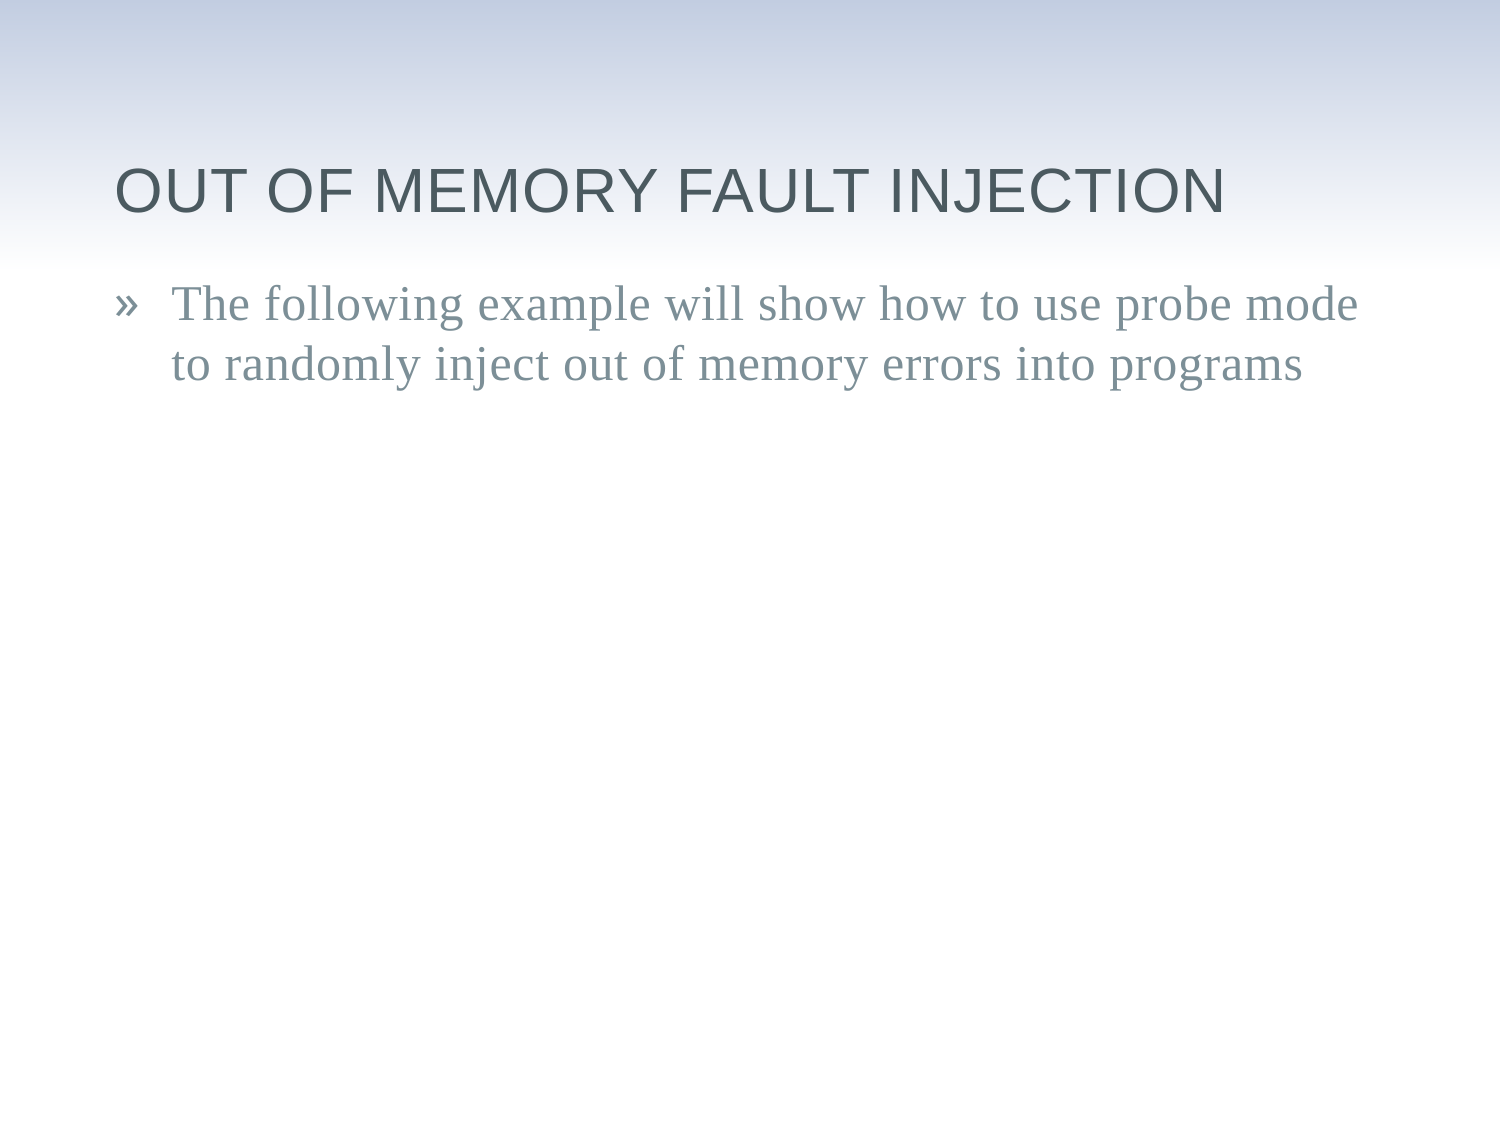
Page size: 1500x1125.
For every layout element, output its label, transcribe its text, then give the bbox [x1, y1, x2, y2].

list The following example will show how to use probe mode to randomly inject out of memory errors into programs [99, 262, 1400, 938]
title Out of Memory fault injection [99, 45, 1400, 233]
